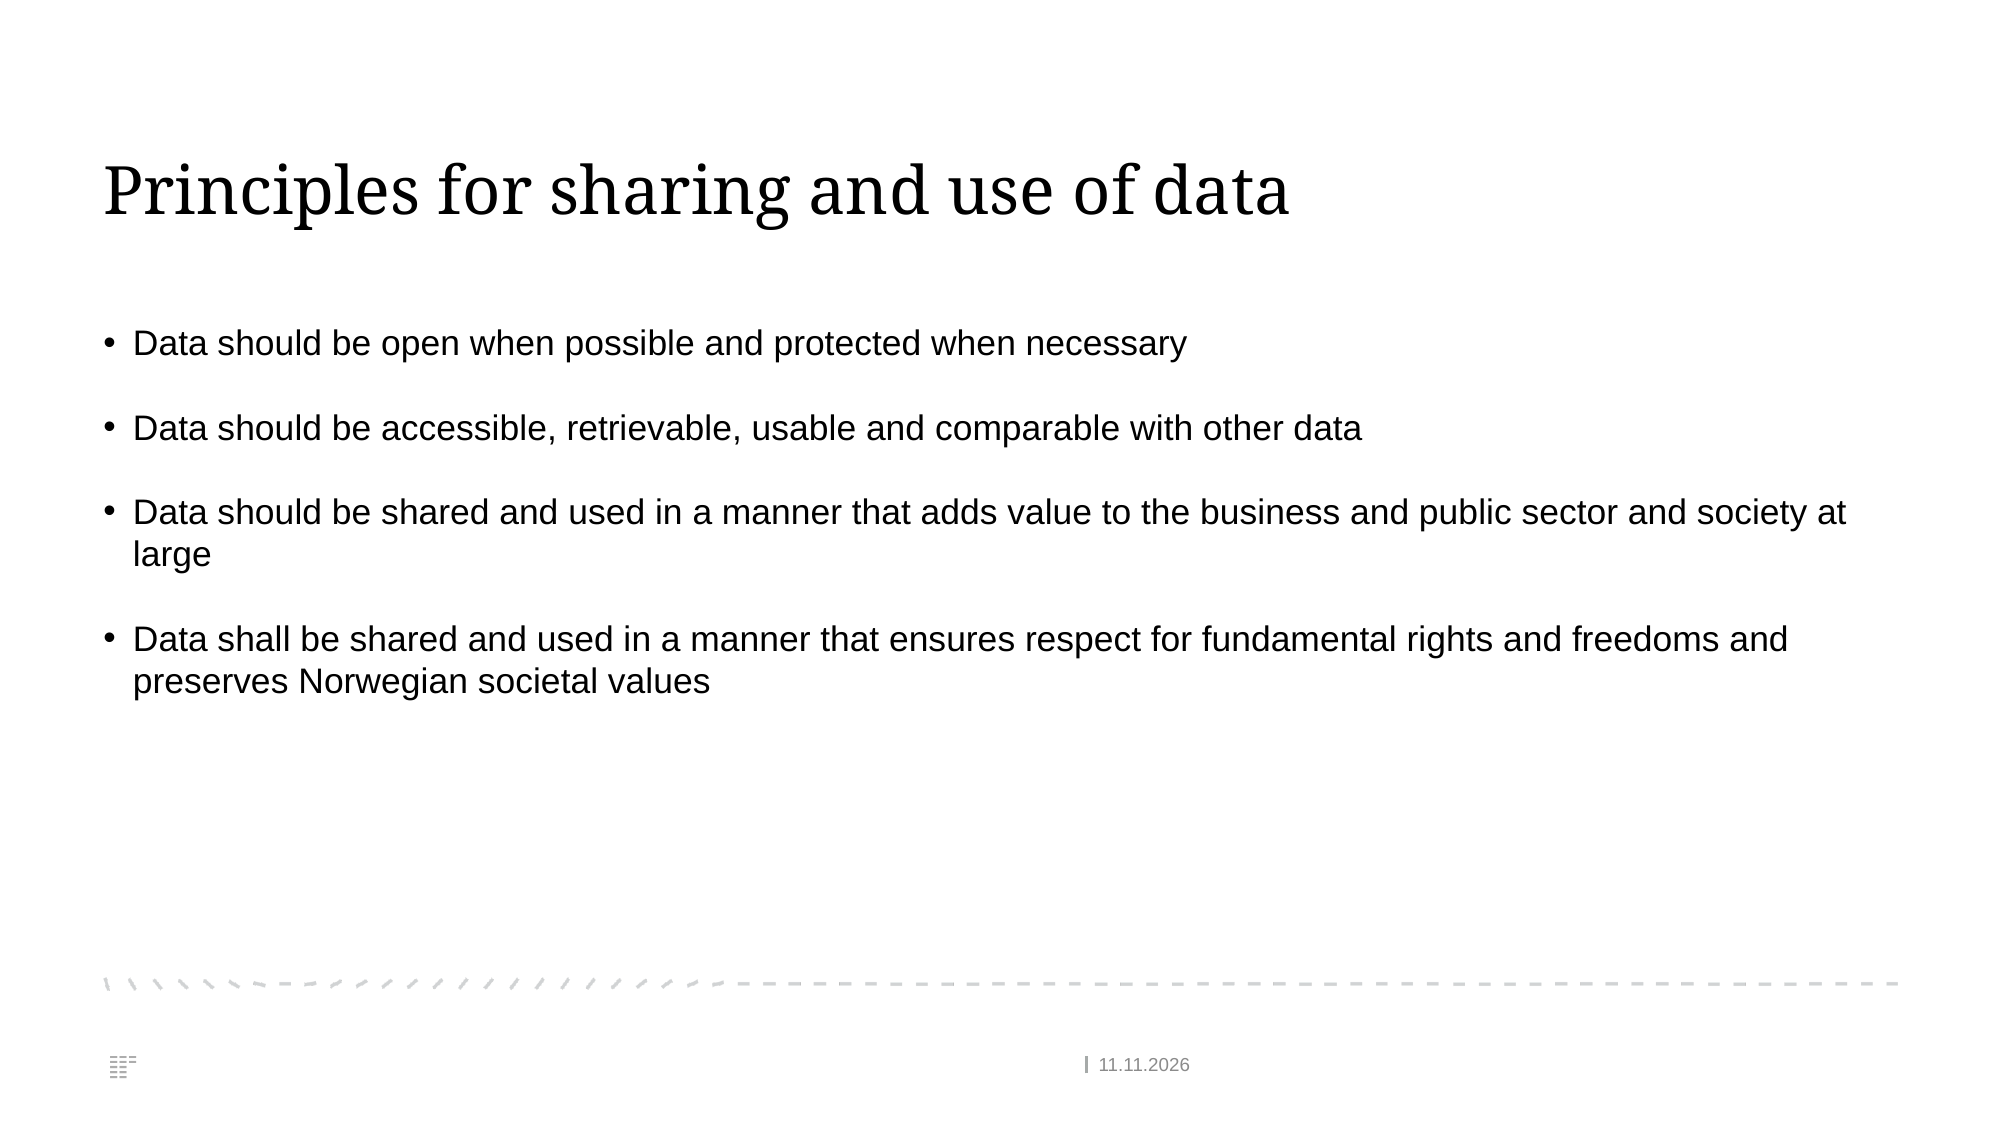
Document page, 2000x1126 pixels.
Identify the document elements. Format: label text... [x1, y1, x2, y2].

title Principles for sharing and use of data [103, 94, 1896, 282]
list Data should be open when possible and protected when necessary Data should be accessible, retrievable, usable and comparable with other data Data should be shared and used in a manner that adds value to the business and public sector and society at large Data shall be shared and used in a manner that ensures respect for fundamental rights and freedoms and preserves Norwegian societal values [103, 320, 1896, 941]
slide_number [1098, 1048, 1238, 1079]
picture [103, 977, 1898, 991]
picture [106, 1054, 137, 1079]
